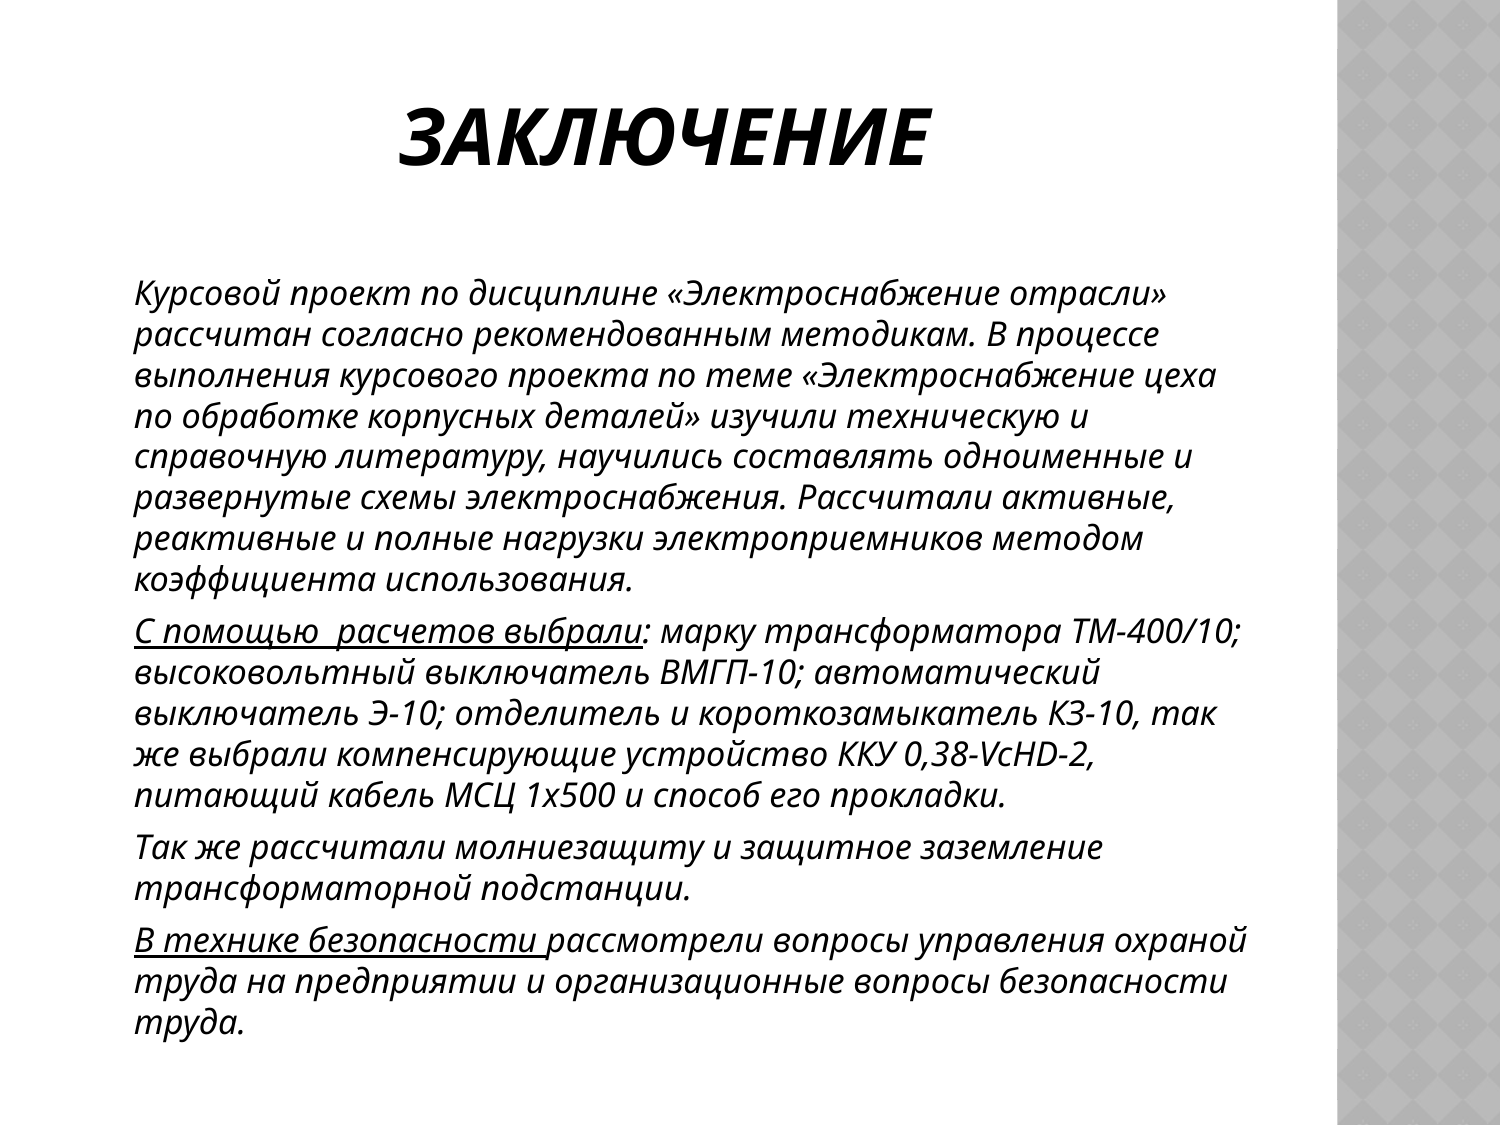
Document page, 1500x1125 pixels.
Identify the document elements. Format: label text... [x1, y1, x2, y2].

title Заключение [70, 82, 1258, 182]
list Курсовой проект по дисциплине «Электроснабжение отрасли» рассчитан согласно рекомендованным методикам. В процессе выполнения курсового проекта по теме «Электроснабжение цеха по обработке корпусных деталей» изучили техническую и справочную литературу, научились составлять одноименные и развернутые схемы электроснабжения. Рассчитали активные, реактивные и полные нагрузки электроприемников методом коэффициента использования. С помощью расчетов выбрали: марку трансформатора ТМ-400/10; высоковольтный выключатель ВМГП-10; автоматический выключатель Э-10; отделитель и короткозамыкатель КЗ-10, так же выбрали компенсирующие устройство ККУ 0,38-VcHD-2, питающий кабель МСЦ 1х500 и способ его прокладки. Так же рассчитали молниезащиту и защитное заземление трансформаторной подстанции. В технике безопасности рассмотрели вопросы управления охраной труда на предприятии и организационные вопросы безопасности труда. [75, 264, 1263, 1059]
